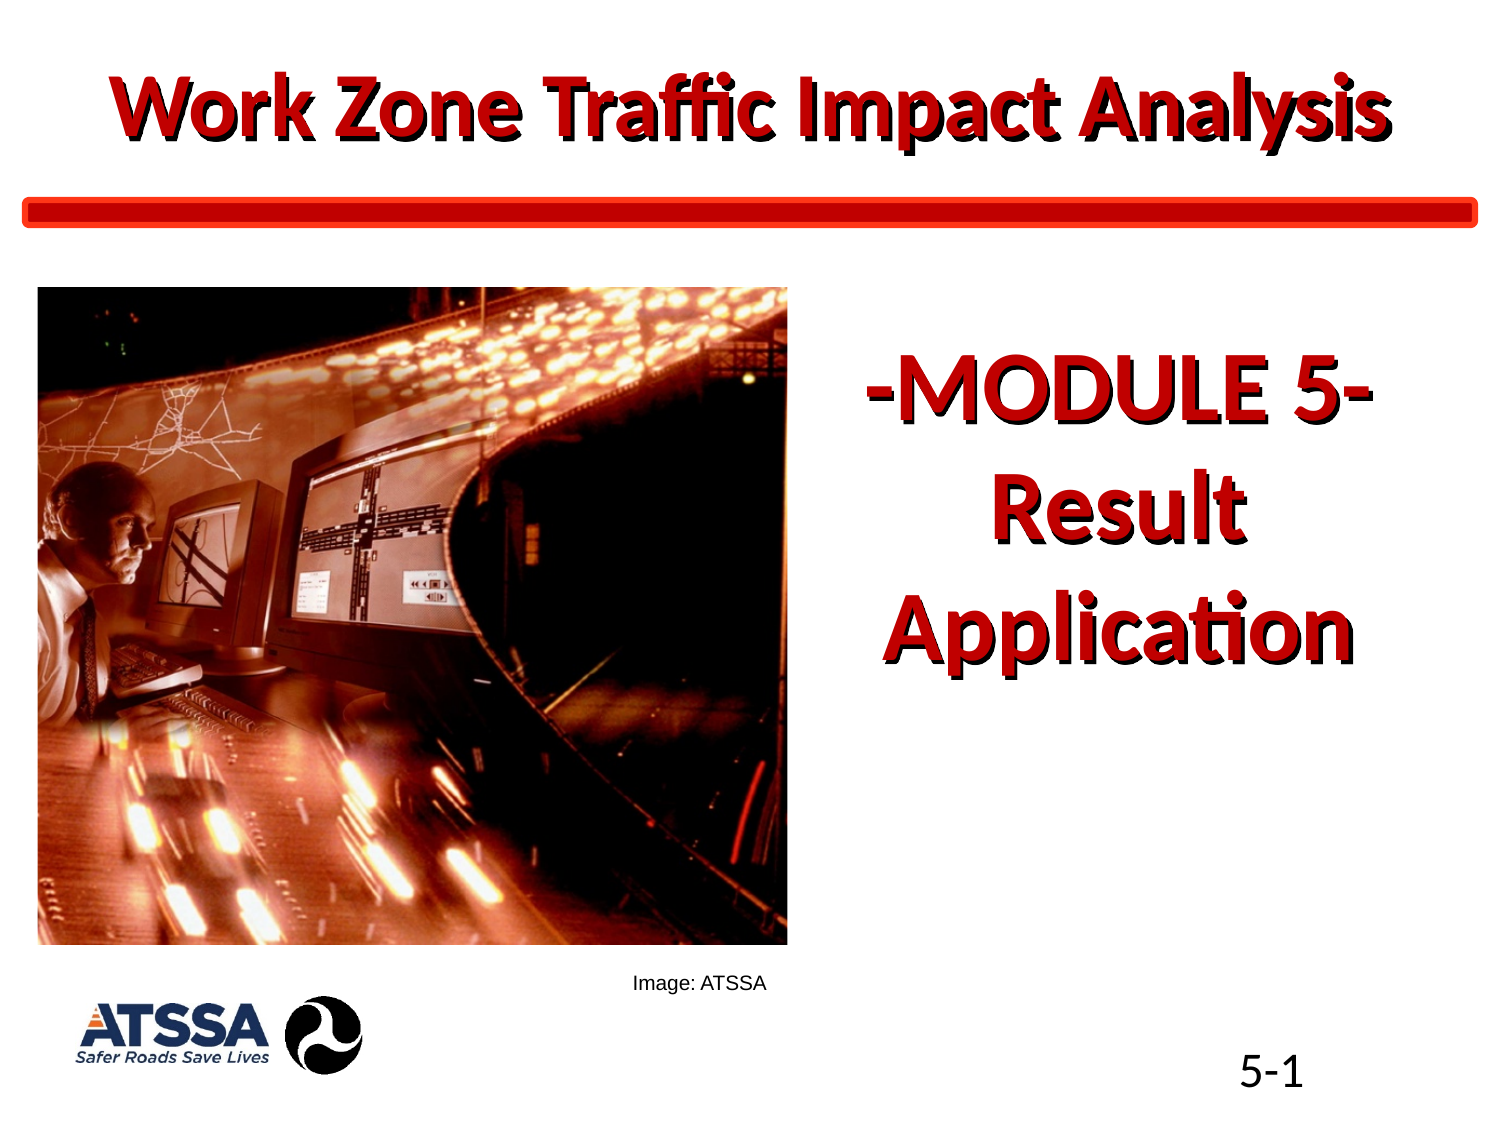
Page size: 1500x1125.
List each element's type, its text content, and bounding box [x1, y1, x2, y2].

title -MODULE 5- Result Application [812, 324, 1426, 676]
picture [37, 287, 788, 945]
text_box Image: ATSSA [617, 962, 788, 1003]
text_box Work Zone Traffic Impact Analysis [0, 0, 1500, 200]
picture [75, 1003, 269, 1063]
picture [276, 989, 370, 1077]
